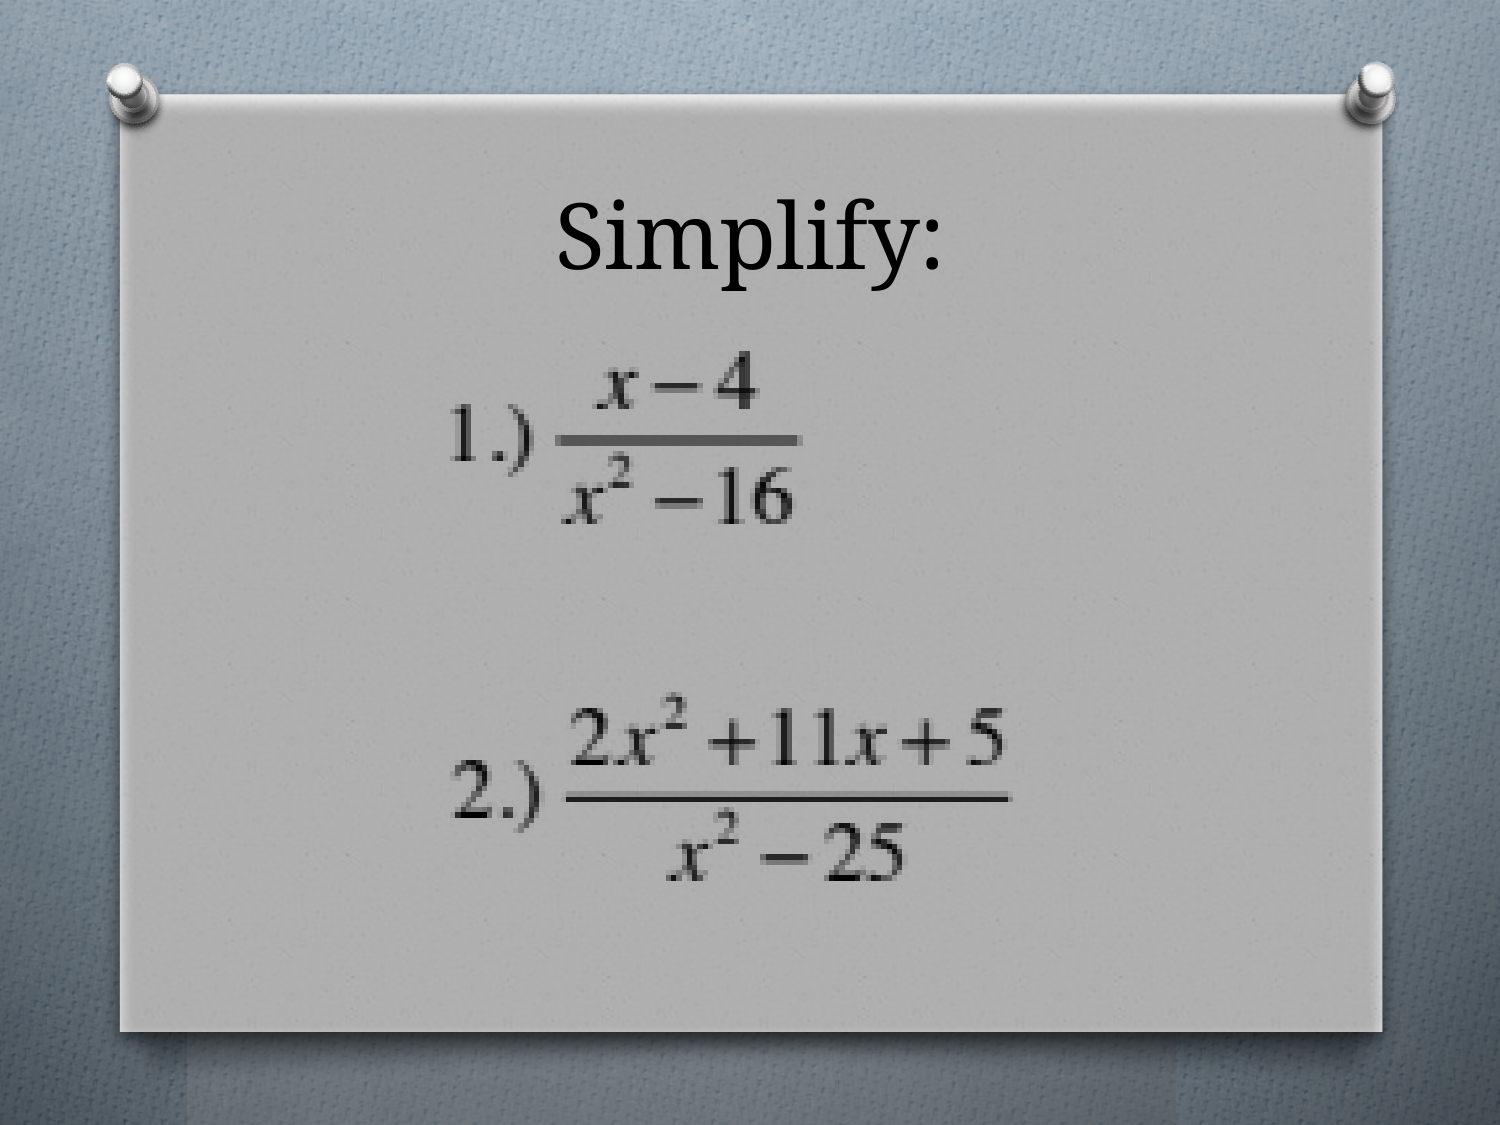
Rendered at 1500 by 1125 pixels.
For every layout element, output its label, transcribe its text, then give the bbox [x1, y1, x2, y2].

picture [75, 29, 198, 153]
title Simplify: [179, 134, 1323, 332]
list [440, 331, 1014, 898]
picture [1317, 35, 1439, 156]
